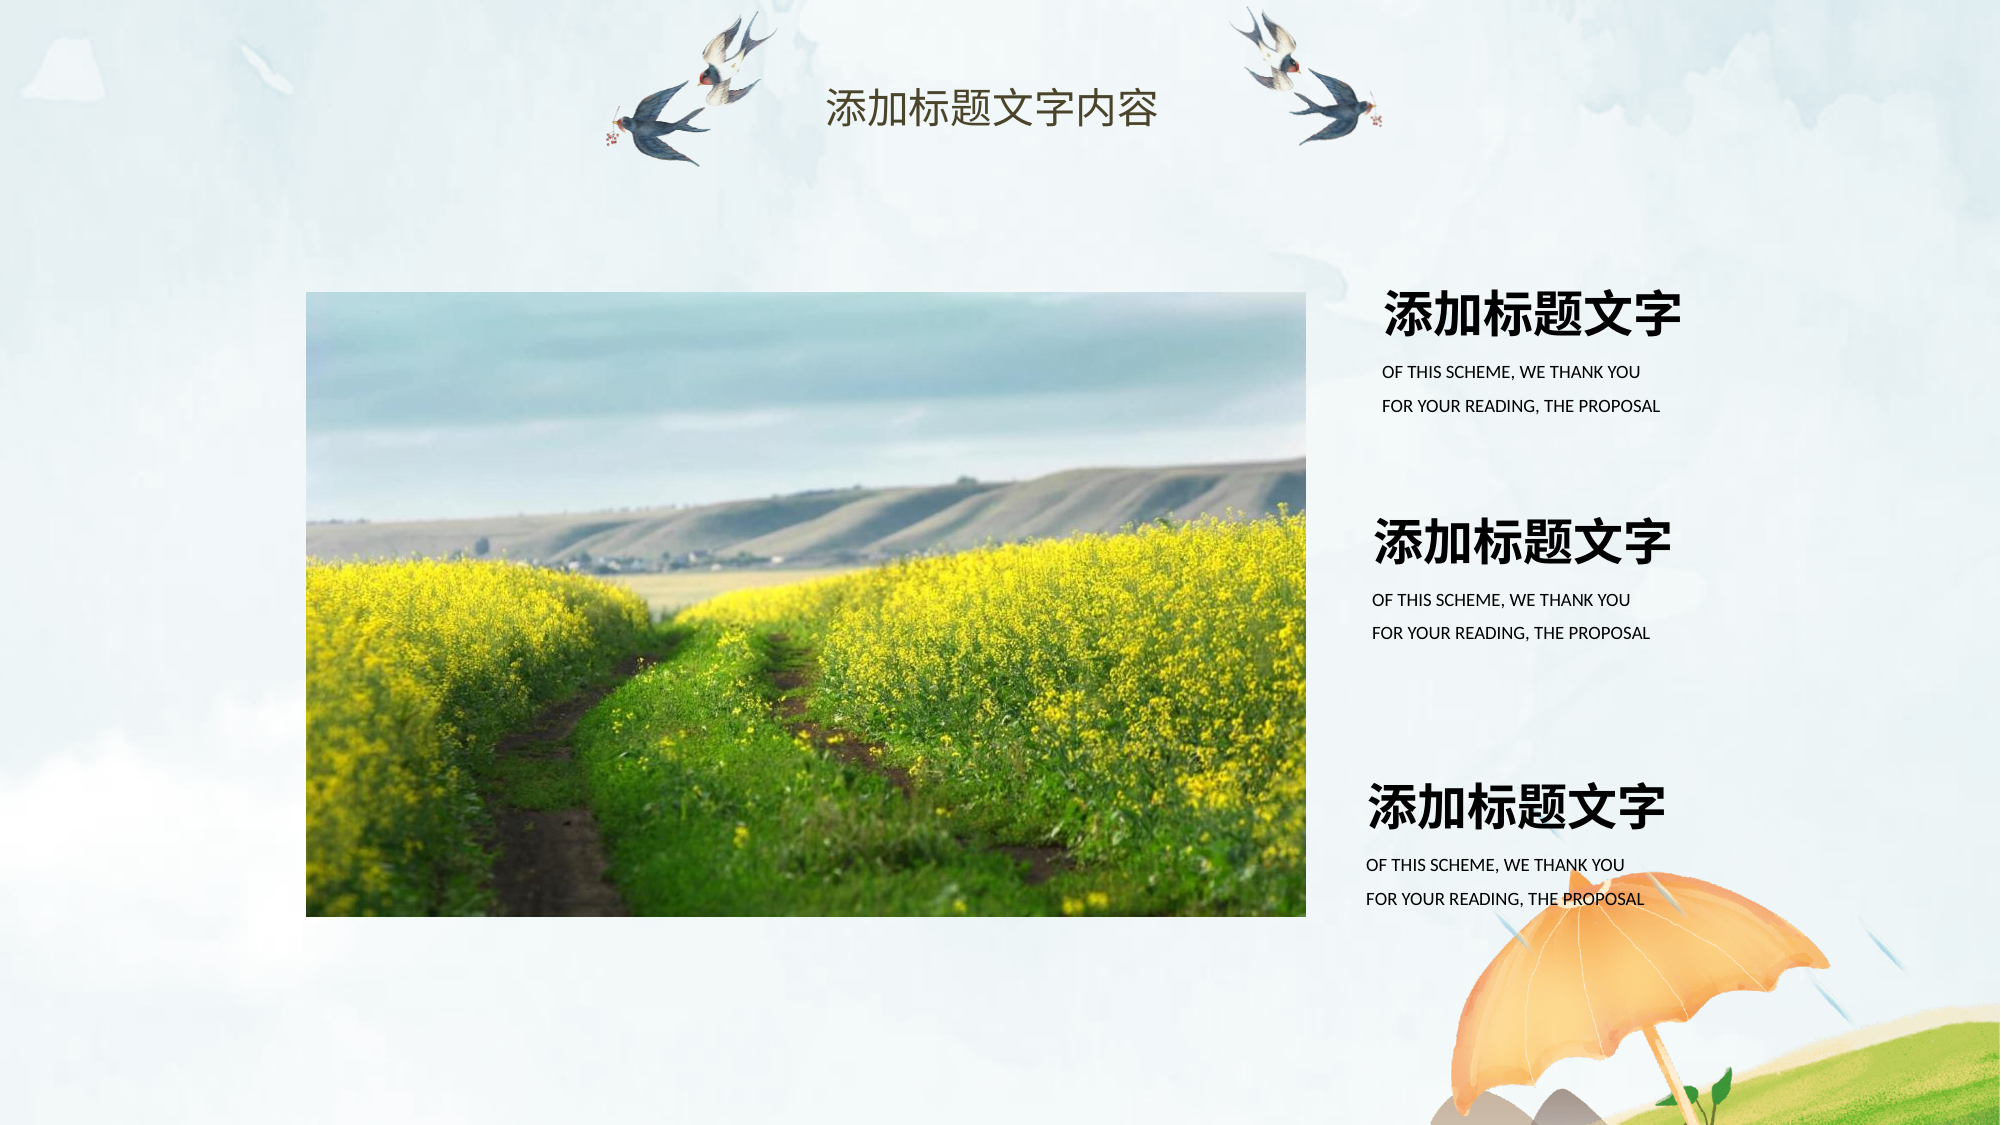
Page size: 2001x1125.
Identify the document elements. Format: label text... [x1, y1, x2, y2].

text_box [1367, 275, 1701, 425]
text_box 添加标题文字内容 [783, 49, 1202, 140]
picture [306, 292, 1306, 917]
picture [1430, 787, 2000, 1125]
picture [576, 3, 796, 186]
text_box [1351, 767, 1685, 918]
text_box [1357, 502, 1691, 653]
picture [1213, 0, 1409, 163]
